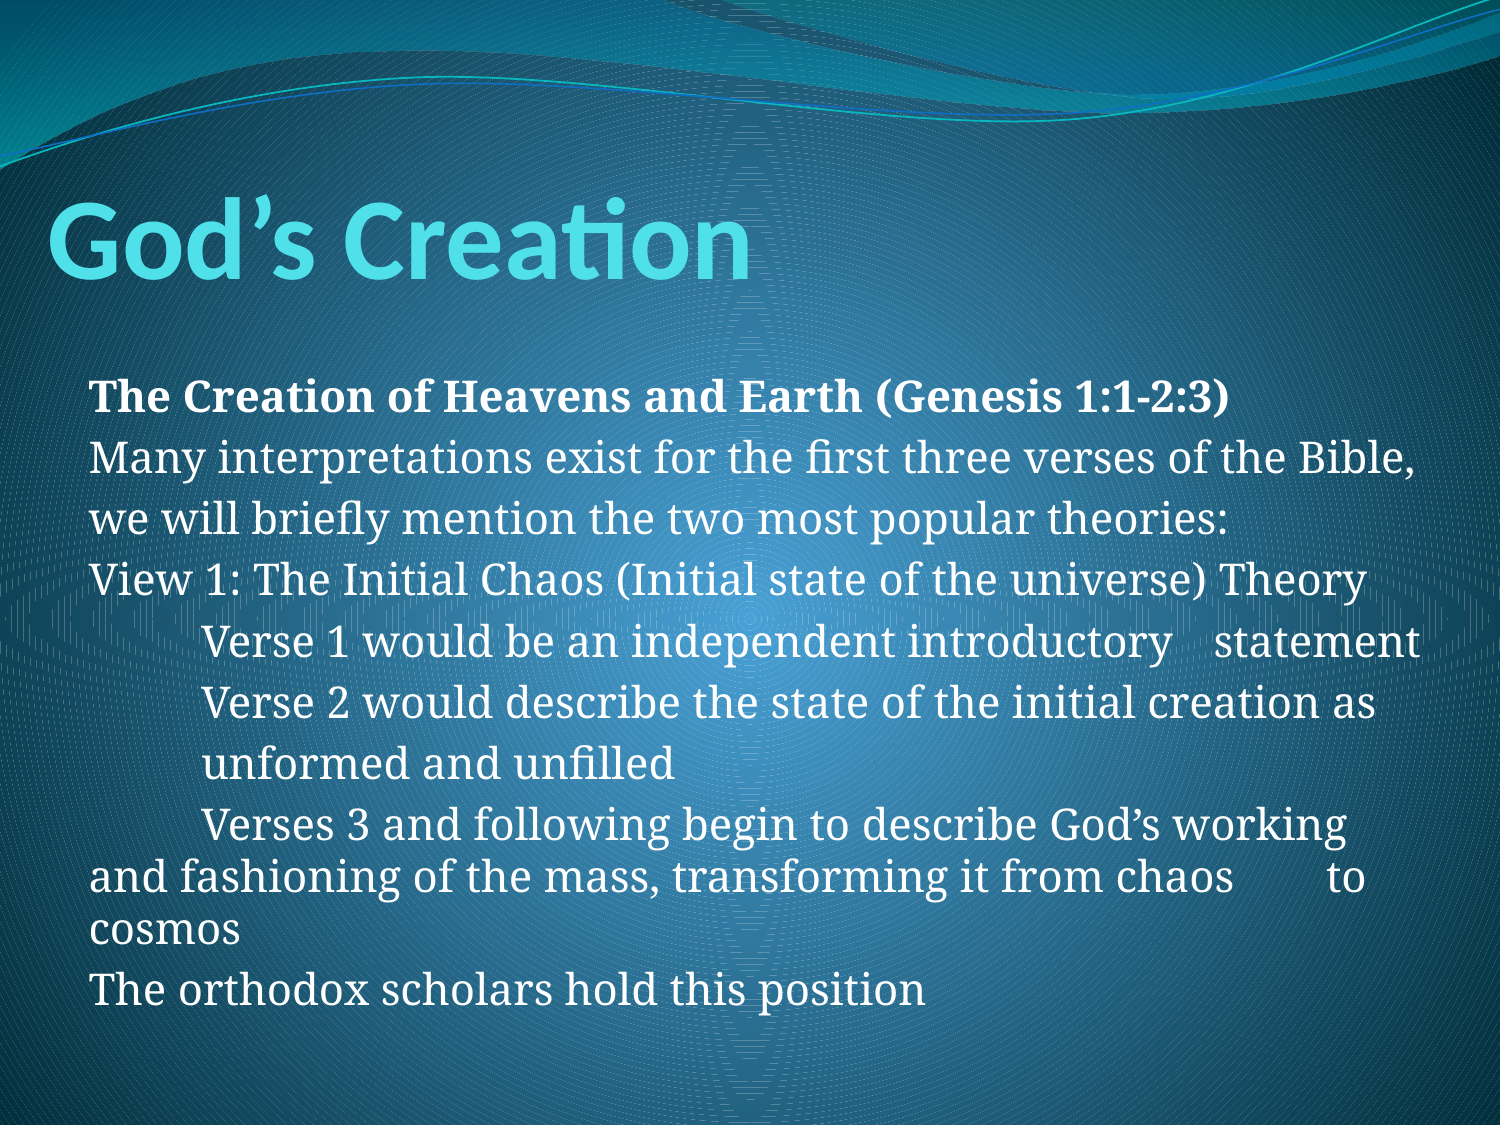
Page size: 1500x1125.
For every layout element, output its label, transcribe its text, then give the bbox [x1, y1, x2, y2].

title God’s Creation [17, 30, 1483, 303]
subtitle The Creation of Heavens and Earth (Genesis 1:1-2:3) Many interpretations exist for the first three verses of the Bible, we will briefly mention the two most popular theories: View 1: The Initial Chaos (Initial state of the universe) Theory Verse 1 would be an independent introductory statement Verse 2 would describe the state of the initial creation as unformed and unfilled Verses 3 and following begin to describe God’s working and fashioning of the mass, transforming it from chaos to cosmos The orthodox scholars hold this position [88, 361, 1459, 1106]
